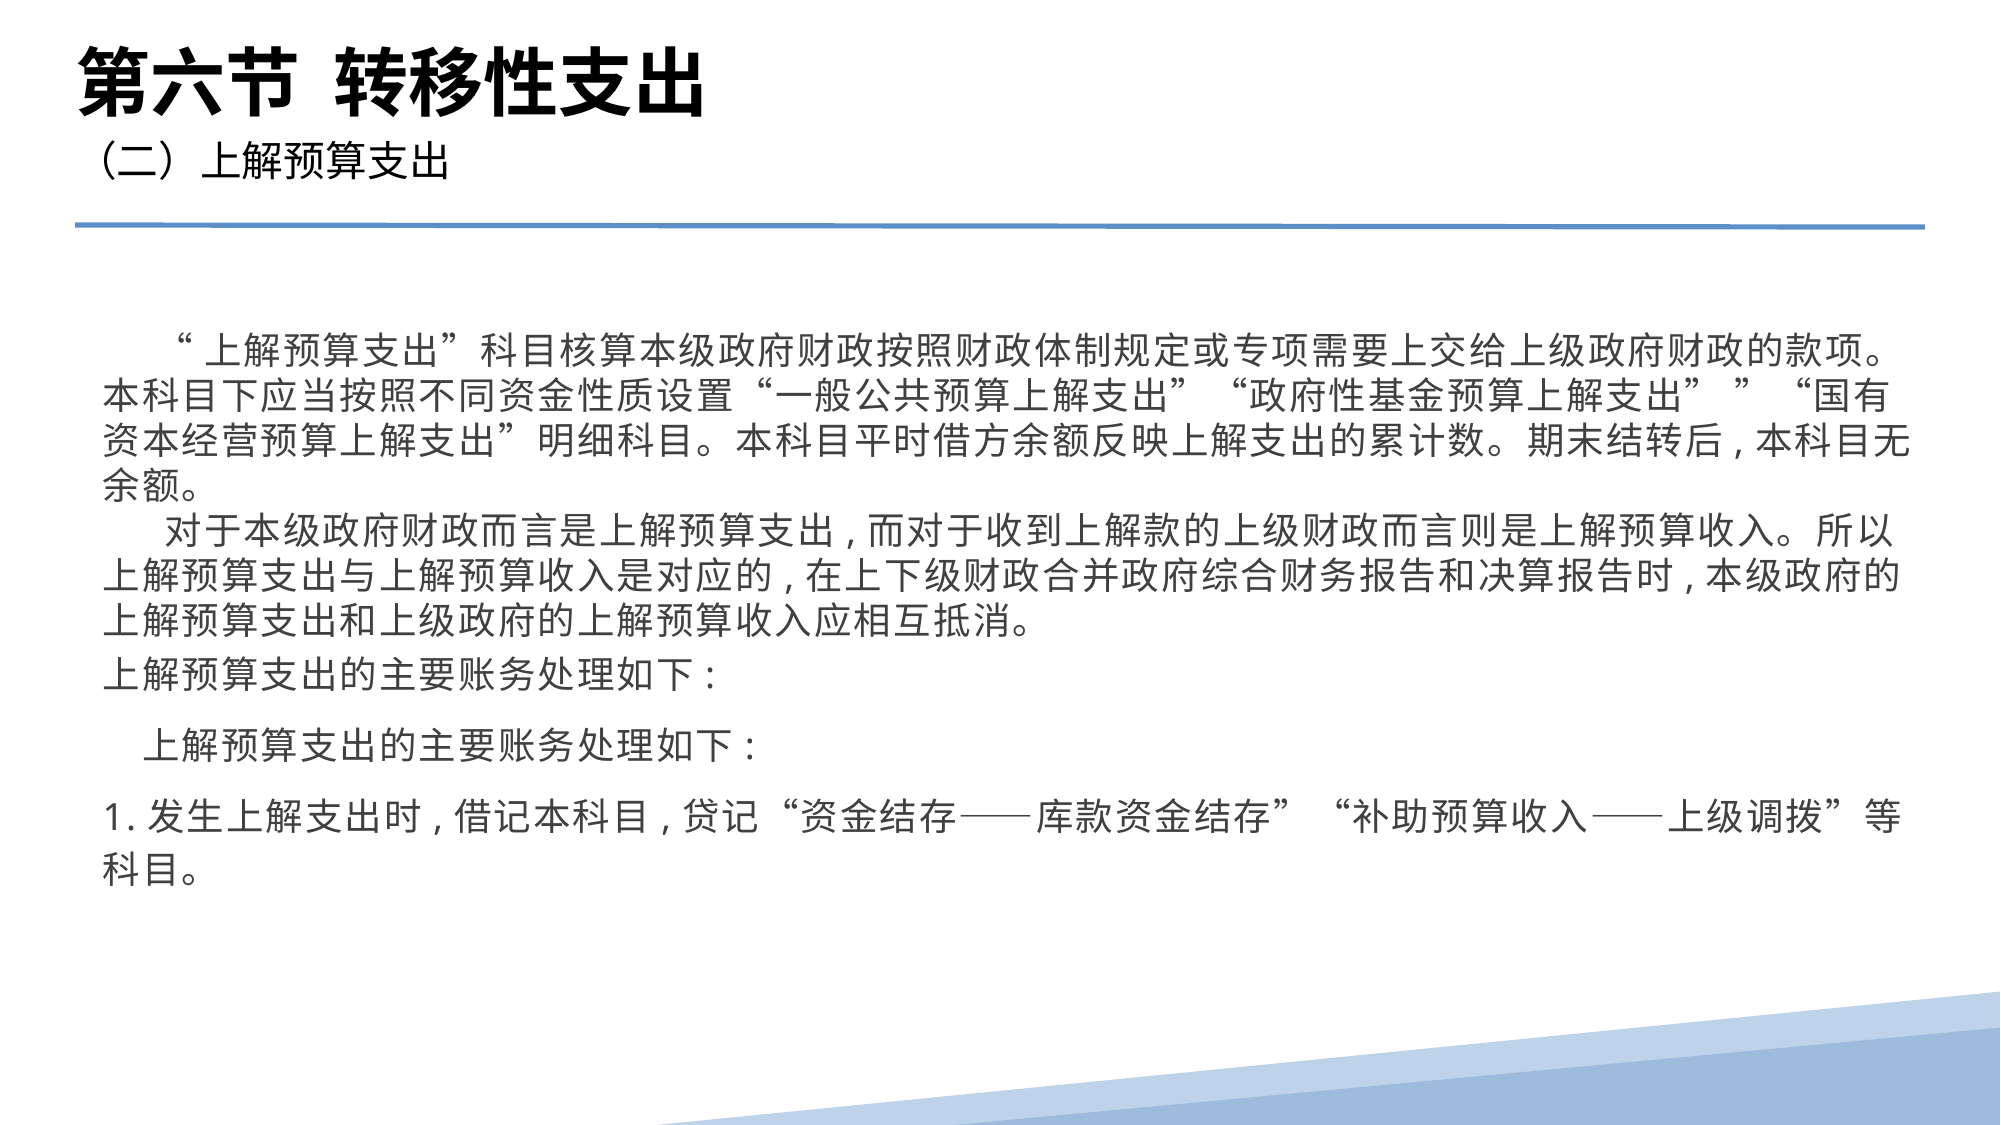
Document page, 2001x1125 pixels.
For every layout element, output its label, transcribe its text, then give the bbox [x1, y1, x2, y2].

text_box 第六节 转移性支出 [75, 24, 1925, 124]
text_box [656, 991, 2000, 1125]
text_box “上解预算支出”科目核算本级政府财政按照财政体制规定或专项需要上交给上级政府财政的款项。本科目下应当按照不同资金性质设置“一般公共预算上解支出”“政府性基金预算上解支出” ”“国有资本经营预算上解支出”明细科目。本科目平时借方余额反映上解支出的累计数。期末结转后,本科目无余额。 对于本级政府财政而言是上解预算支出,而对于收到上解款的上级财政而言则是上解预算收入。所以上解预算支出与上解预算收入是对应的,在上下级财政合并政府综合财务报告和决算报告时,本级政府的上解预算支出和上级政府的上解预算收入应相互抵消。 上解预算支出的主要账务处理如下: 上解预算支出的主要账务处理如下: 1.发生上解支出时,借记本科目,贷记“资金结存——库款资金结存”“补助预算收入——上级调拨”等科目。 [92, 262, 1943, 957]
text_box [74, 224, 1925, 228]
text_box （二）上解预算支出 [75, 124, 1925, 200]
